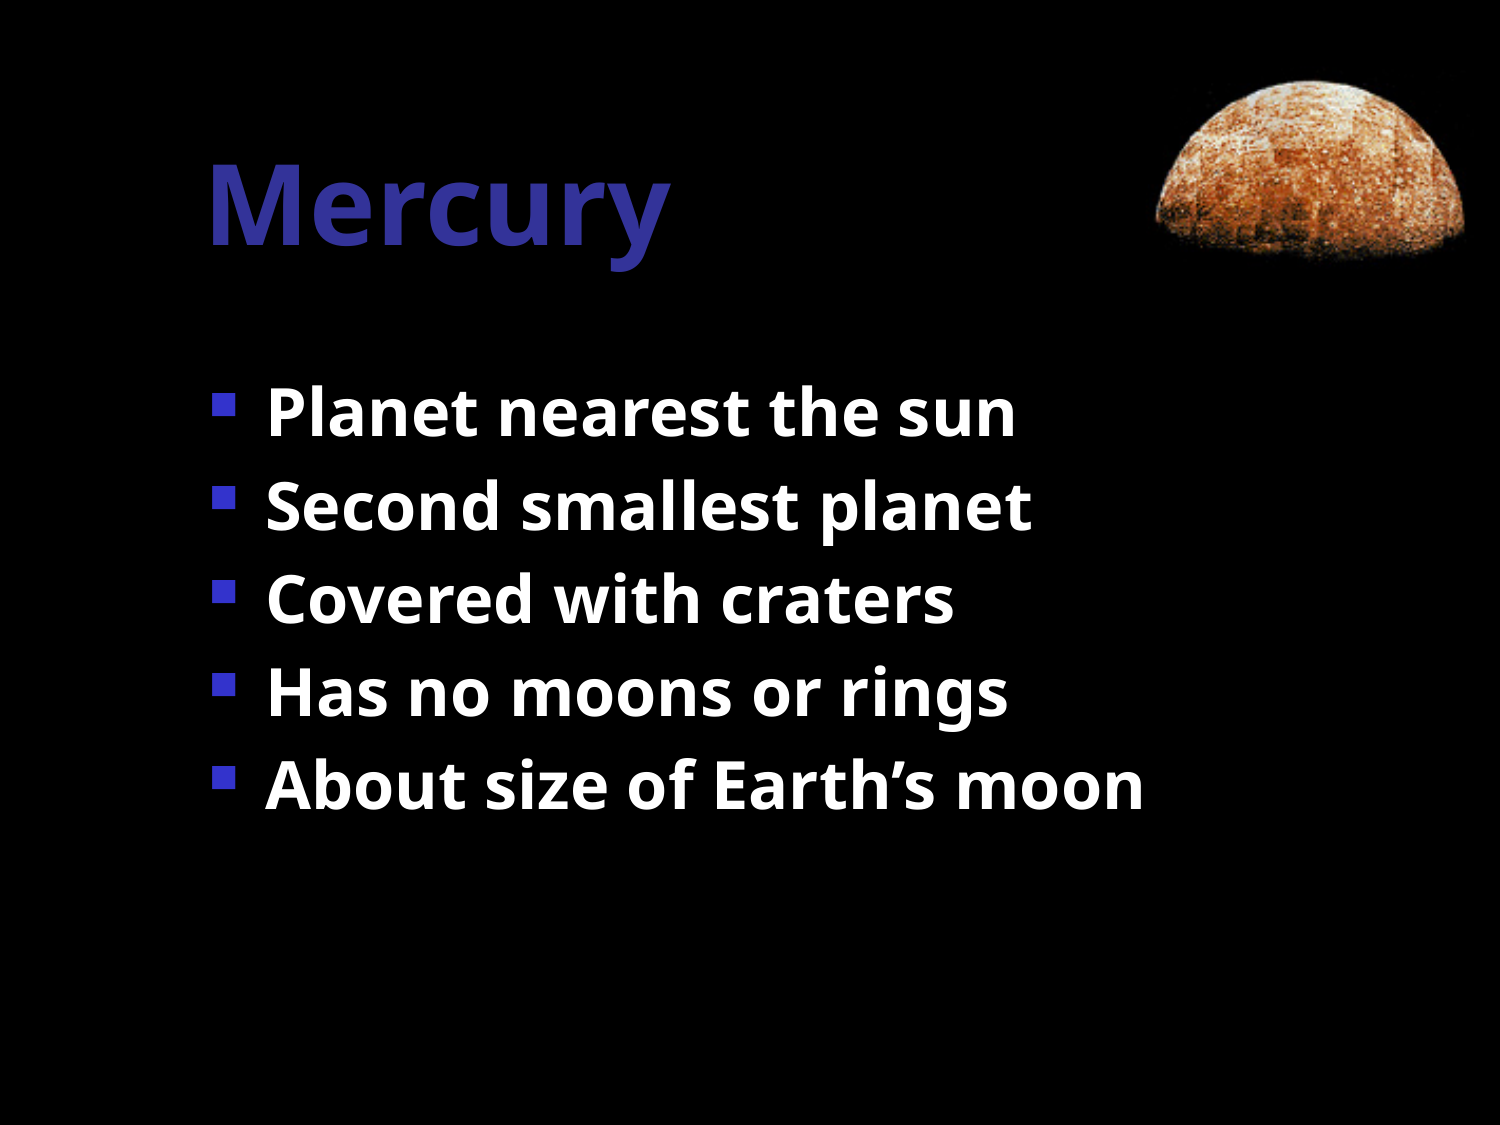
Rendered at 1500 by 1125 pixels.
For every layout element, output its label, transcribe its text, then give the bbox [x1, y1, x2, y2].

list Planet nearest the sun Second smallest planet Covered with craters Has no moons or rings About size of Earth’s moon [193, 362, 1470, 1007]
title Mercury [188, 34, 1107, 276]
picture [1112, 0, 1500, 304]
